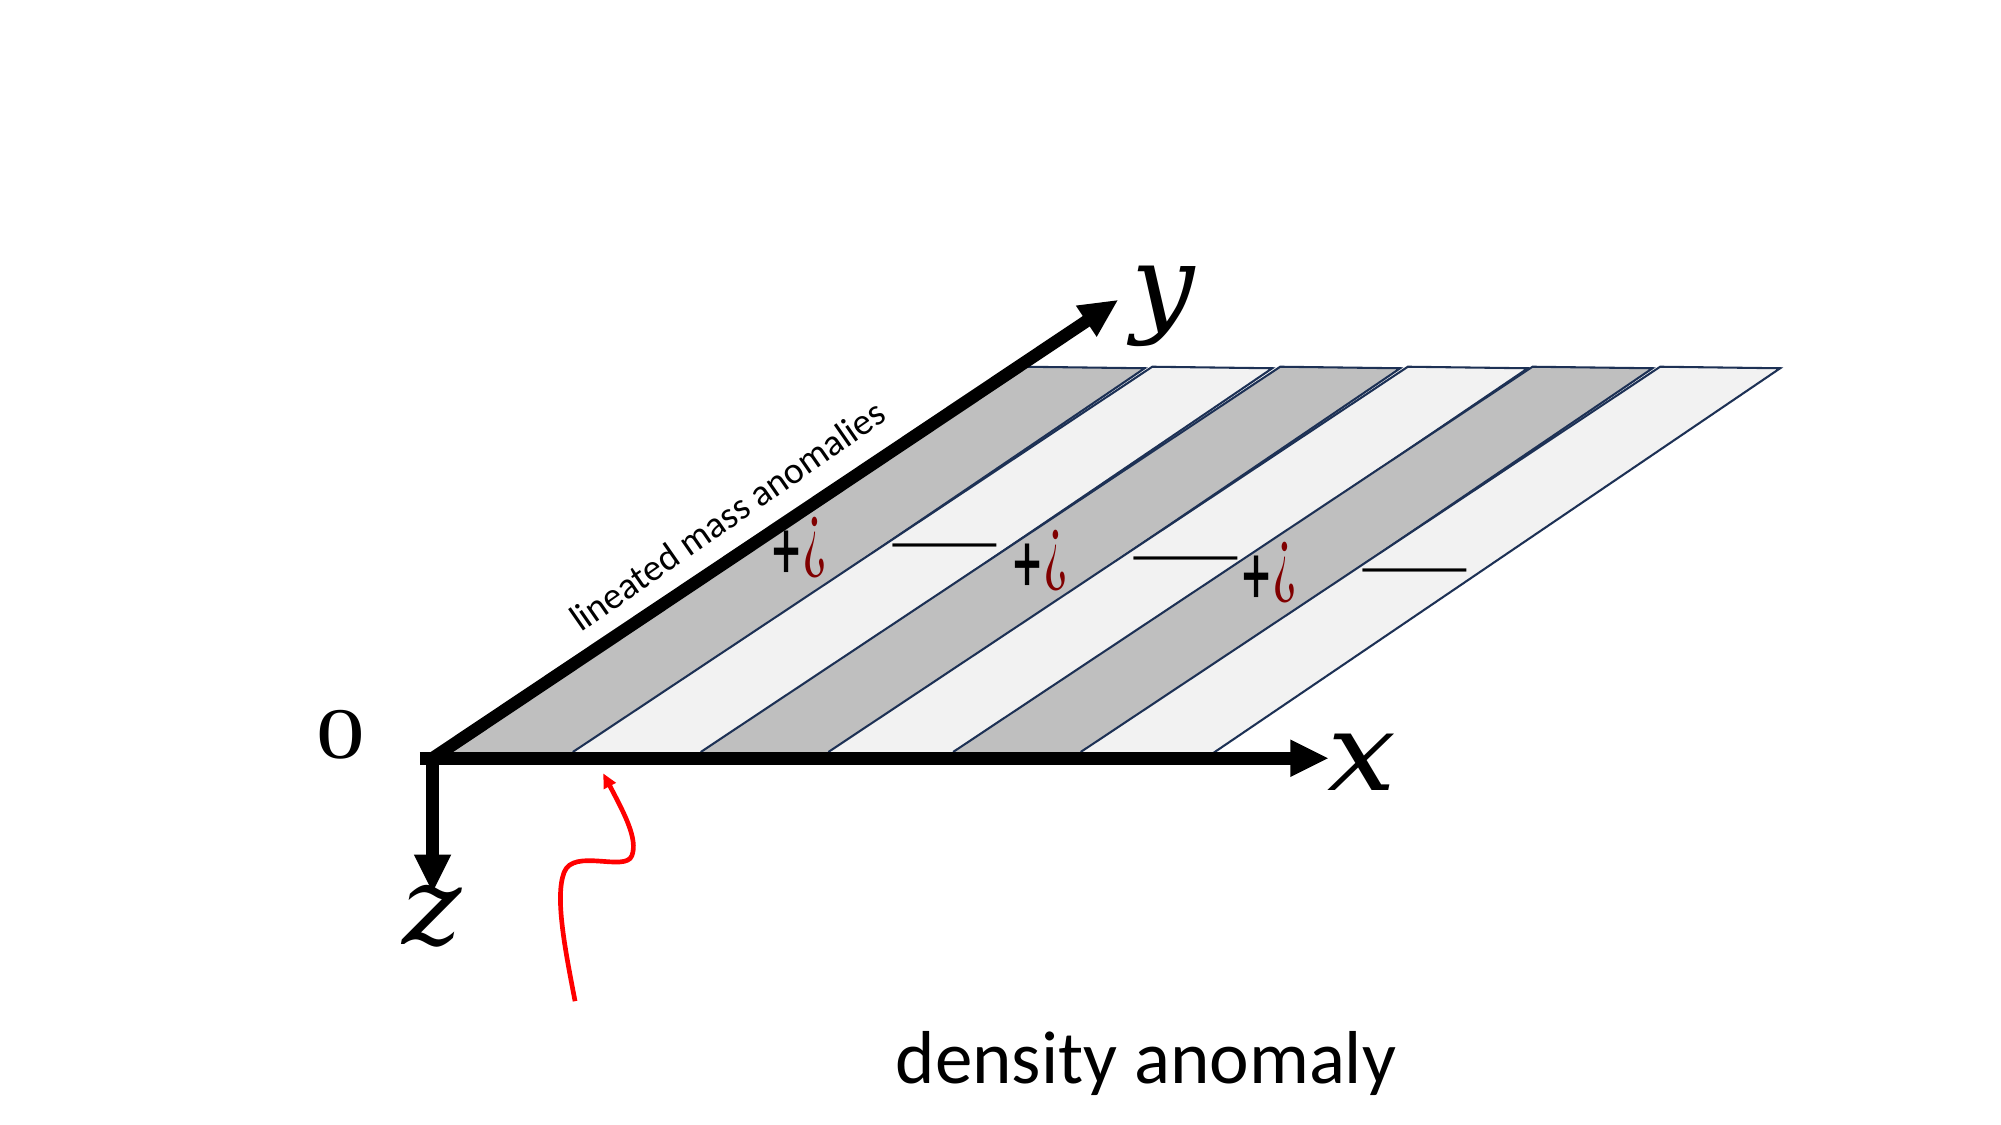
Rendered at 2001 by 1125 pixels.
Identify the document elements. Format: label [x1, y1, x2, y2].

text_box [559, 773, 635, 1002]
text_box [1118, 366, 1781, 759]
text_box [432, 300, 1118, 759]
